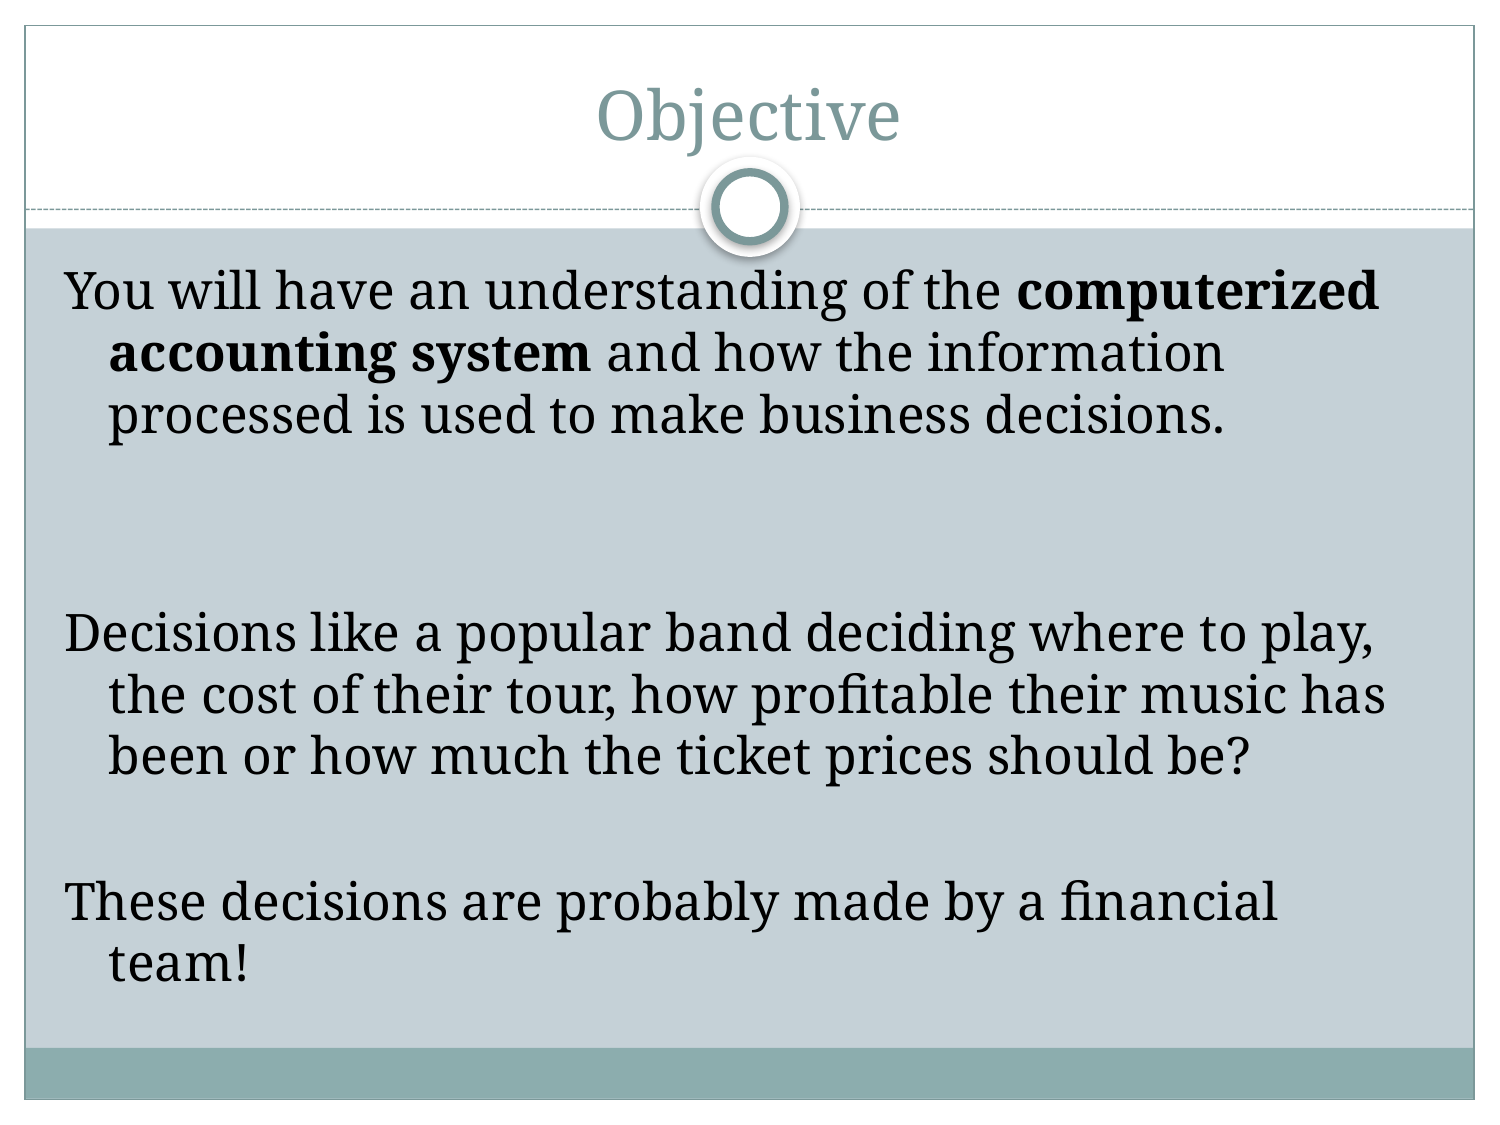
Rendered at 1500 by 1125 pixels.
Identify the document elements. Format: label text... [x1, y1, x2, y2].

title Objective [49, 37, 1450, 162]
list You will have an understanding of the computerized accounting system and how the information processed is used to make business decisions. Decisions like a popular band deciding where to play, the cost of their tour, how profitable their music has been or how much the ticket prices should be? These decisions are probably made by a financial team! [49, 250, 1445, 1001]
